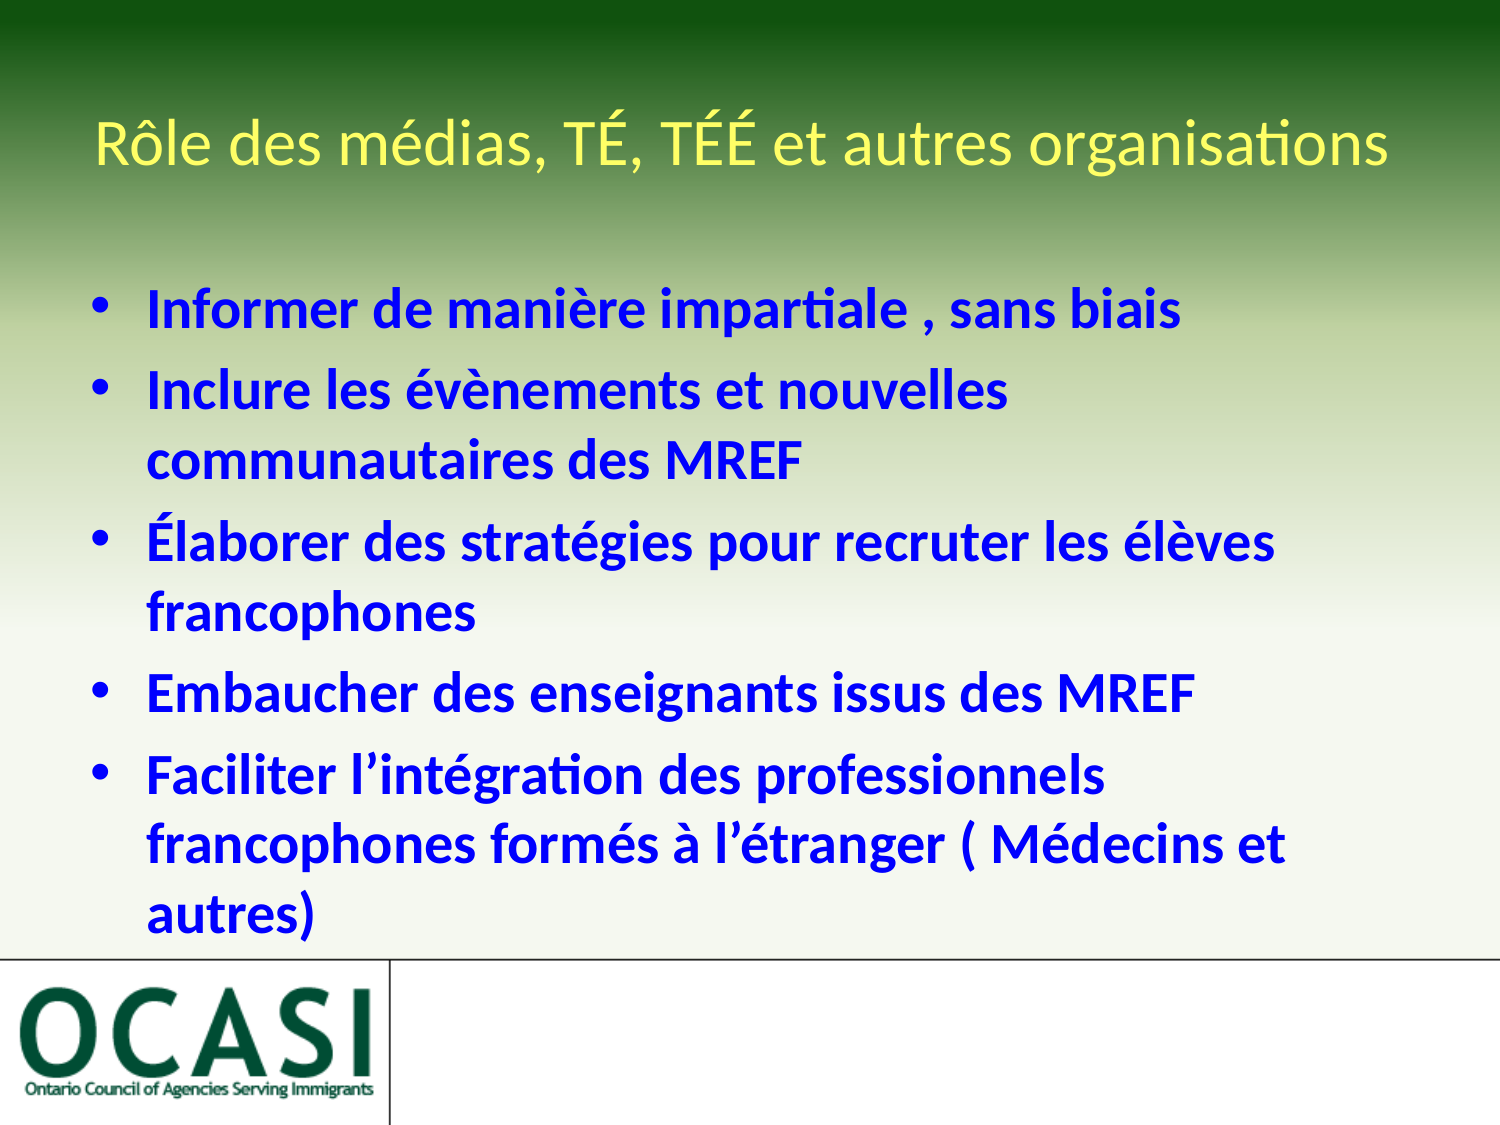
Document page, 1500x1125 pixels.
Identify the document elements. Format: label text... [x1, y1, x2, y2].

list Informer de manière impartiale , sans biais Inclure les évènements et nouvelles communautaires des MREF Élaborer des stratégies pour recruter les élèves francophones Embaucher des enseignants issus des MREF Faciliter l’intégration des professionnels francophones formés à l’étranger ( Médecins et autres) [75, 262, 1425, 1005]
title Rôle des médias, TÉ, TÉÉ et autres organisations [75, 45, 1425, 233]
picture [0, 0, 1500, 1125]
